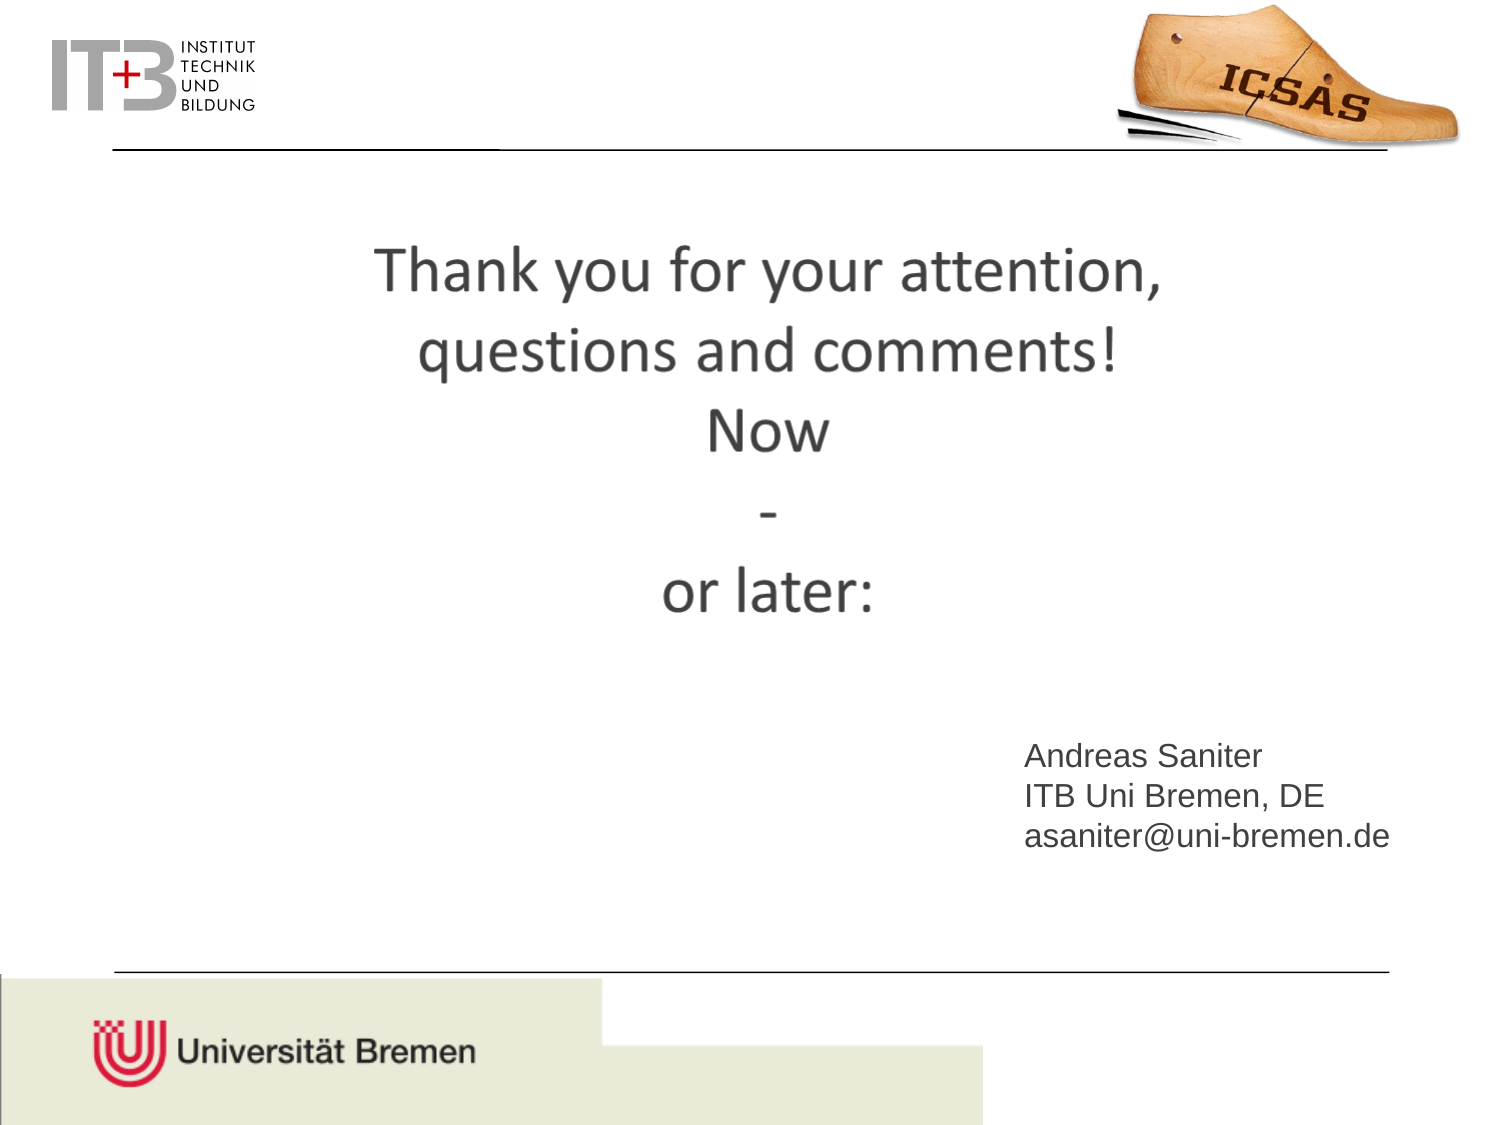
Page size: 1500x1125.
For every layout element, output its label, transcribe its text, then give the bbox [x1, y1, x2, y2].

picture [0, 974, 983, 1125]
picture [1111, 2, 1464, 153]
picture [52, 40, 255, 111]
text_box Andreas Saniter ITB Uni Bremen, DE asaniter@uni-bremen.de [1009, 727, 1500, 862]
picture [112, 208, 1424, 670]
